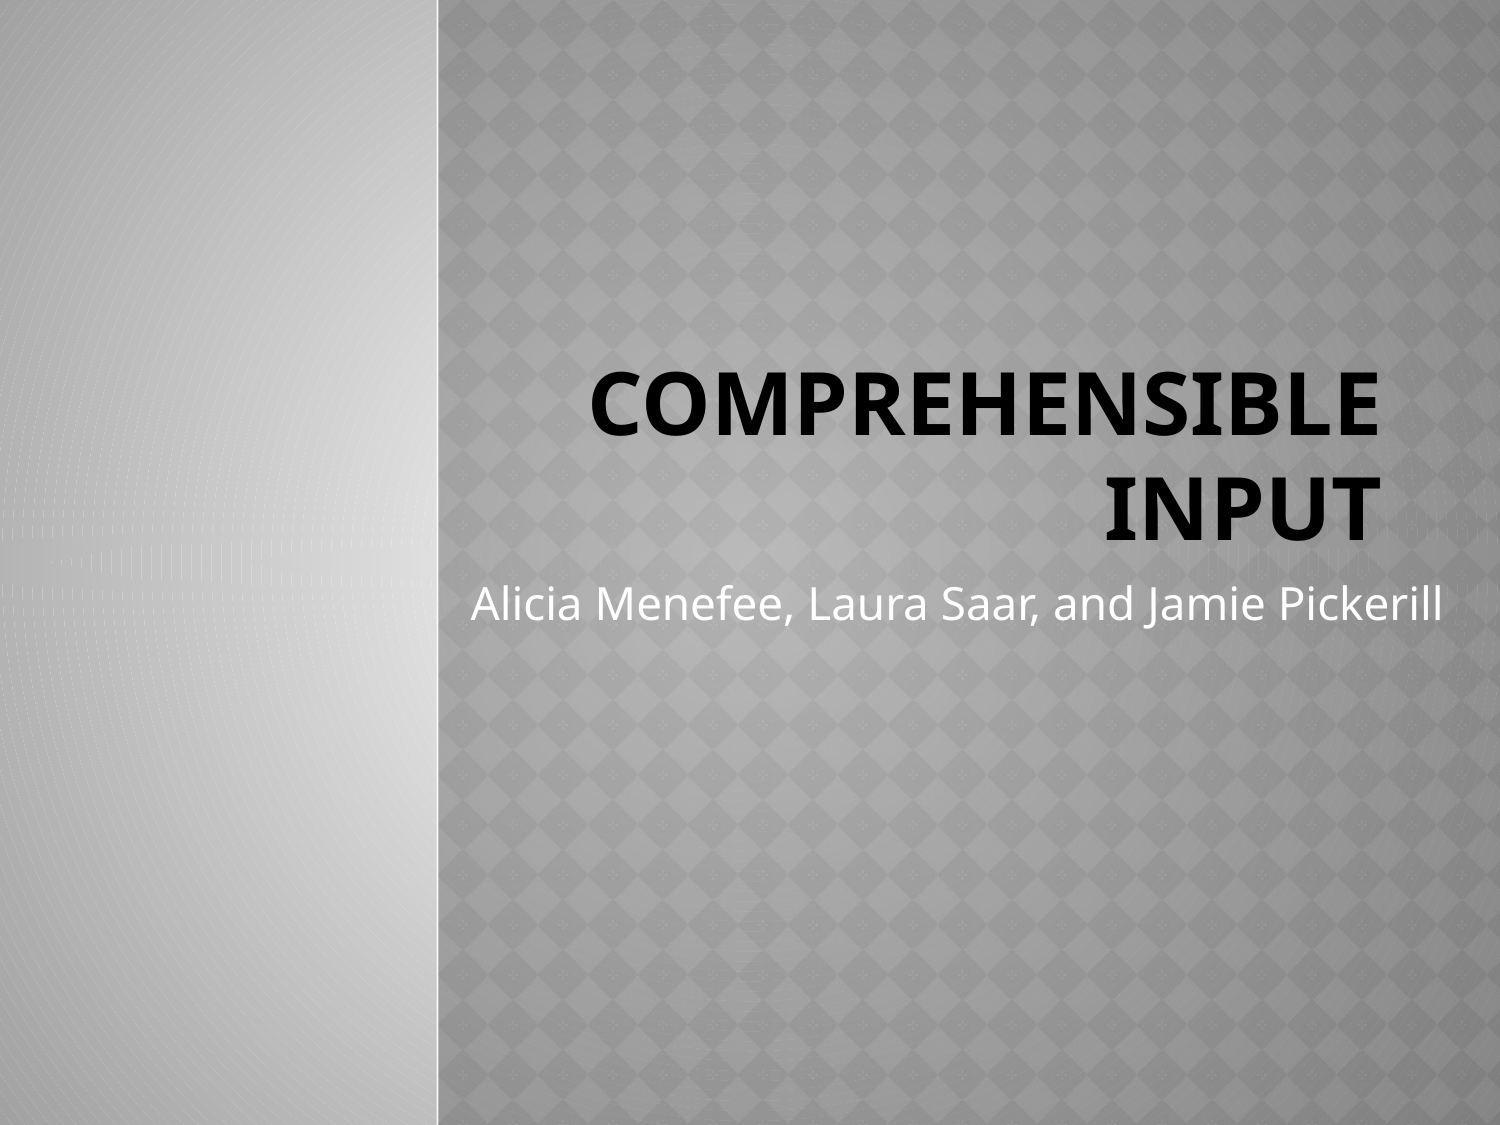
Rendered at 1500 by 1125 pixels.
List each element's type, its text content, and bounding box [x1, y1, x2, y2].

subtitle Alicia Menefee, Laura Saar, and Jamie Pickerill [375, 575, 1452, 762]
title Comprehensible input [552, 87, 1390, 558]
